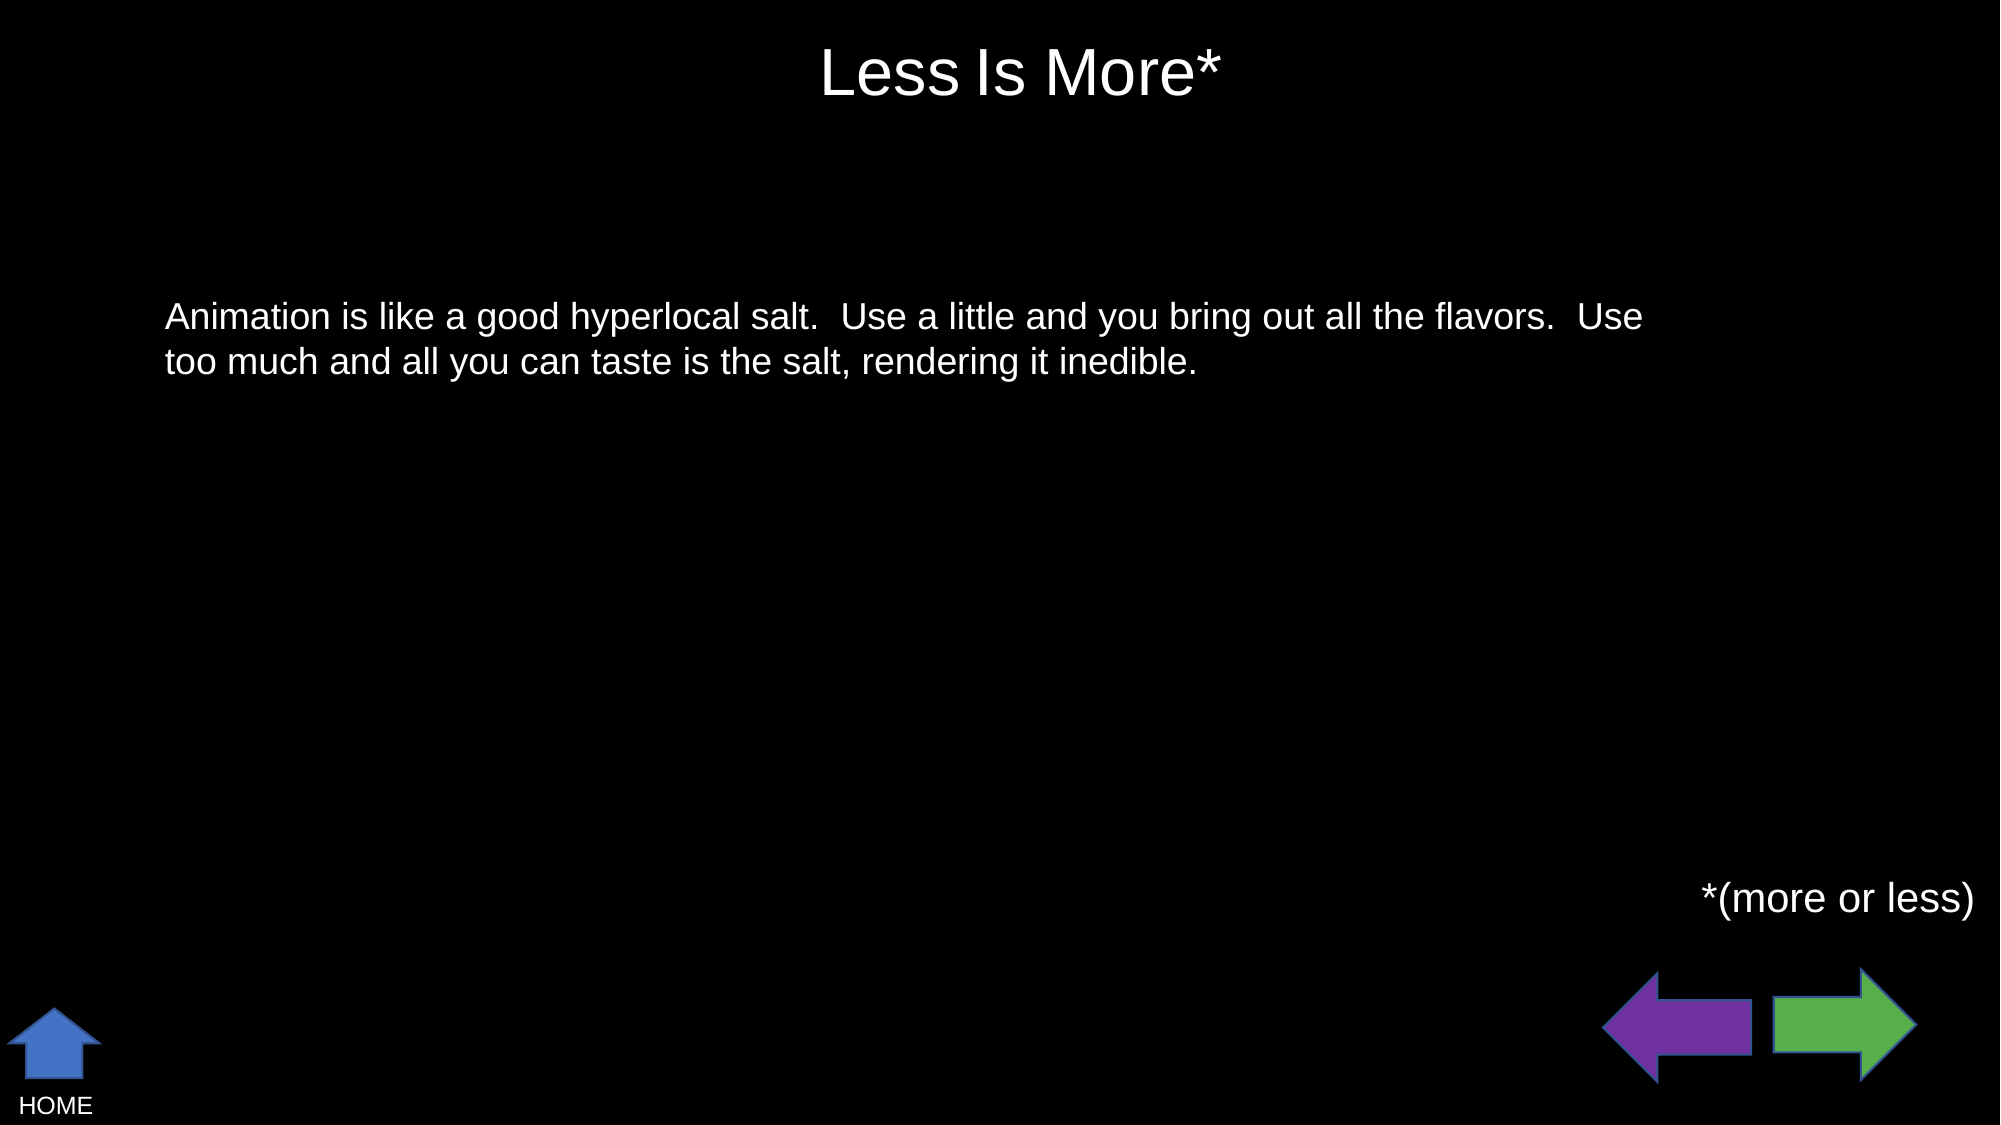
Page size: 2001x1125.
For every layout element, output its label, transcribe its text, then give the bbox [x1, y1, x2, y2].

text_box More* [1050, 21, 1401, 117]
text_box [1772, 966, 1918, 1083]
text_box Is [959, 21, 1050, 117]
text_box *(more or less) [1686, 863, 2000, 929]
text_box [3, 1008, 132, 1125]
text_box [1601, 970, 1753, 1085]
text_box Less [804, 21, 959, 117]
text_box Animation is like a good hyperlocal salt. Use a little and you bring out all the flavors. Use too much and all you can taste is the salt, rendering it inedible. [149, 284, 1687, 390]
